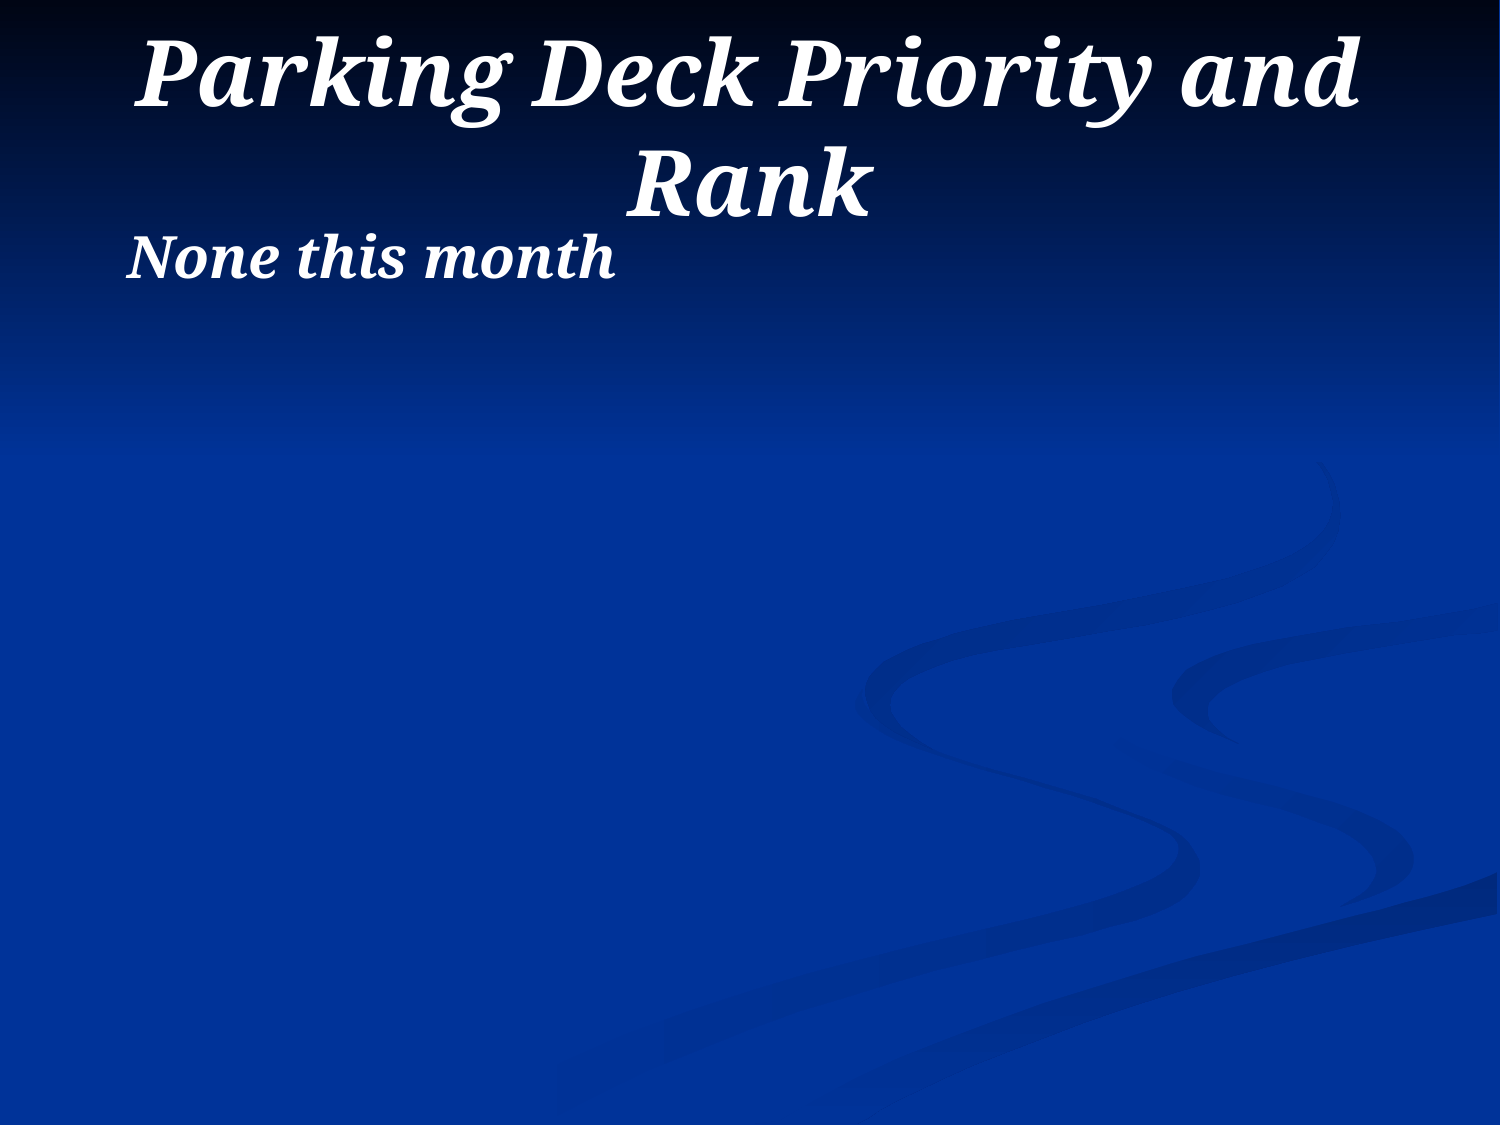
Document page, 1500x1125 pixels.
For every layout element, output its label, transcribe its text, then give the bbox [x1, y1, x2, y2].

list None this month [112, 212, 1413, 988]
title Parking Deck Priority and Rank [74, 12, 1426, 238]
